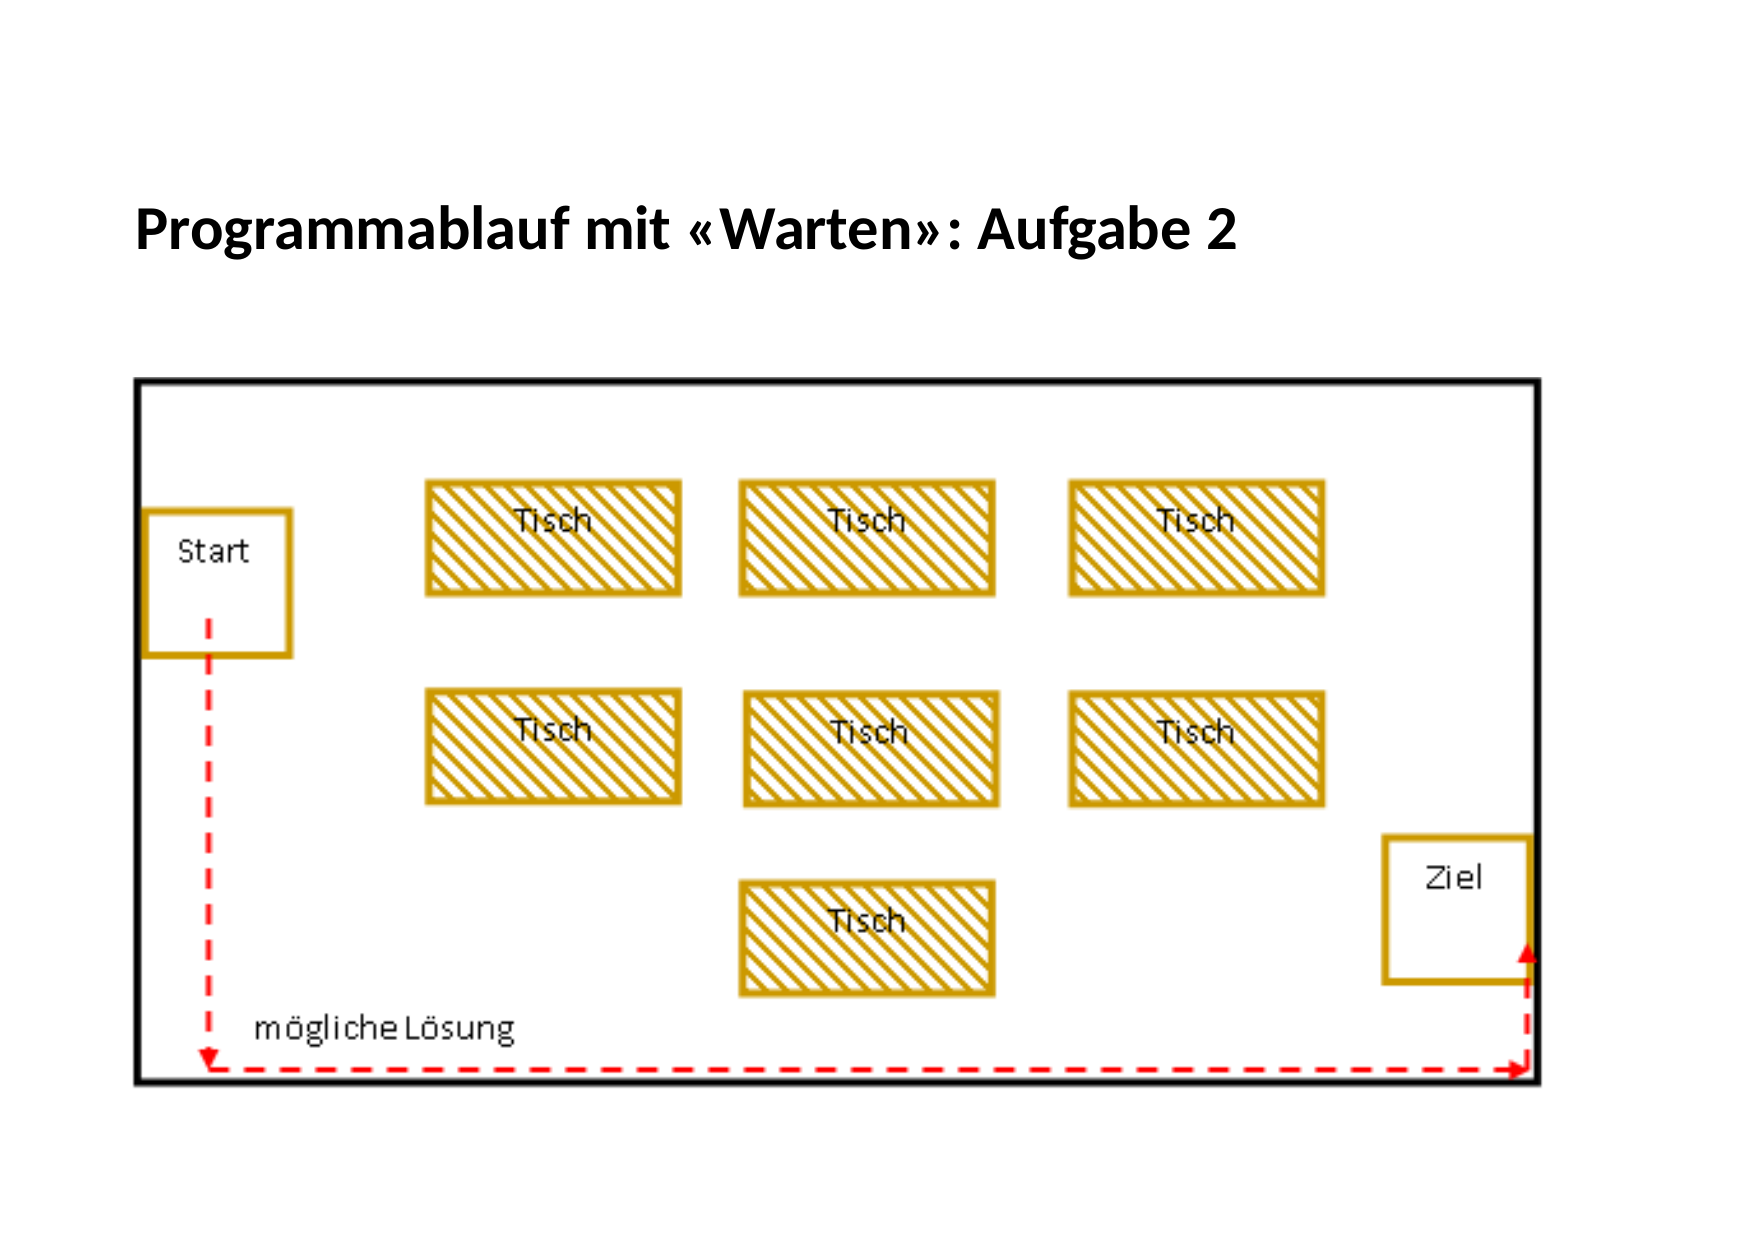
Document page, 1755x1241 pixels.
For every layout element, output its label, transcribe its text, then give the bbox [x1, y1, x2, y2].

picture [132, 377, 1545, 1091]
title Programmablauf mit «Warten»: Aufgabe 2 [121, 179, 1503, 308]
